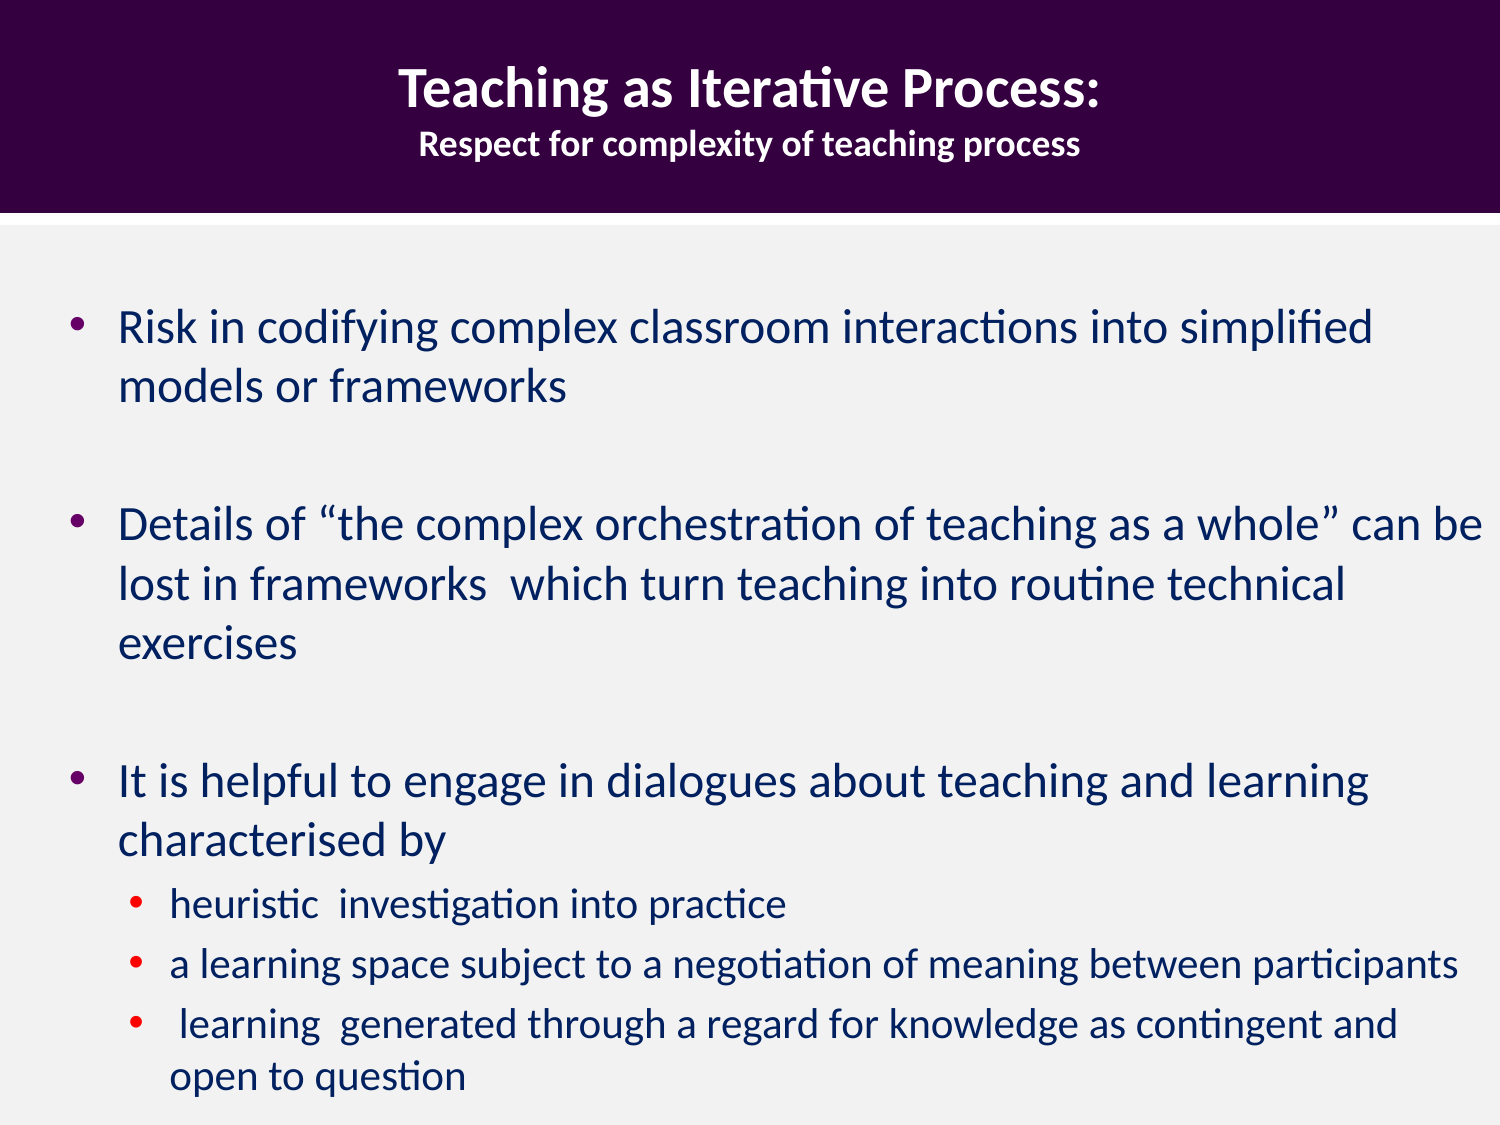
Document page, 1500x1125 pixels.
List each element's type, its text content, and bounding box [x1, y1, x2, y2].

title Teaching as Iterative Process: Respect for complexity of teaching process [0, 0, 1500, 213]
list Risk in codifying complex classroom interactions into simplified models or frameworks Details of “the complex orchestration of teaching as a whole” can be lost in frameworks which turn teaching into routine technical exercises It is helpful to engage in dialogues about teaching and learning characterised by heuristic investigation into practice a learning space subject to a negotiation of meaning between participants learning generated through a regard for knowledge as contingent and open to question [0, 224, 1500, 1125]
